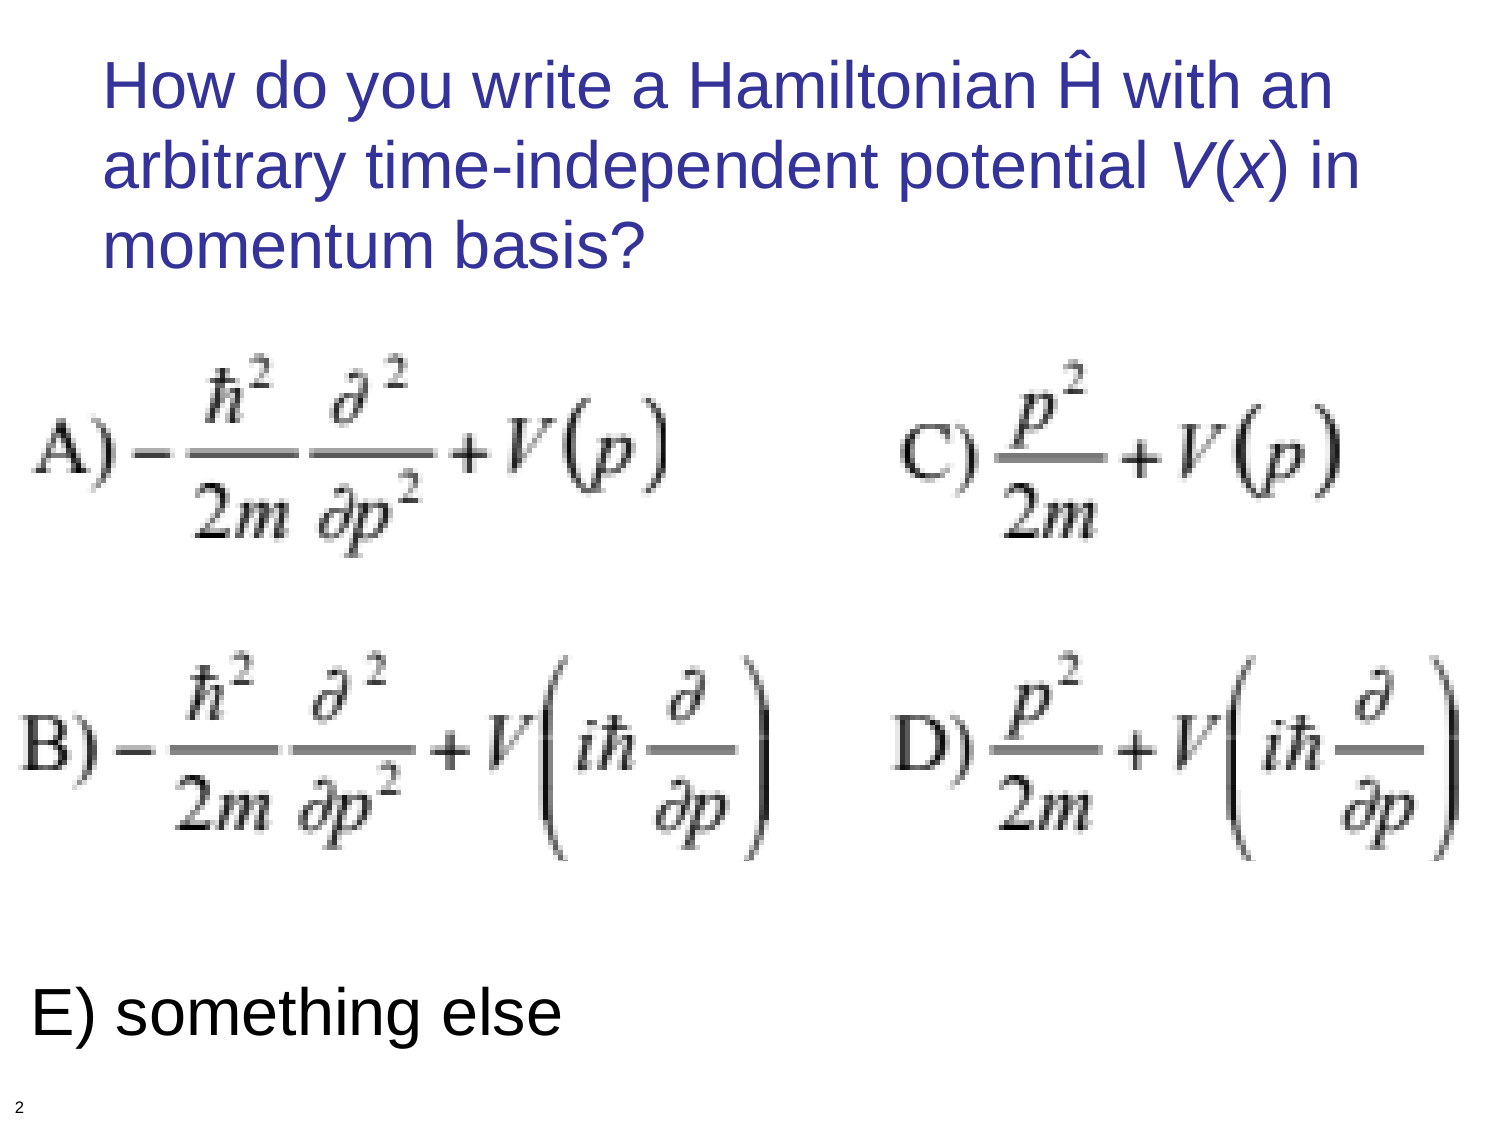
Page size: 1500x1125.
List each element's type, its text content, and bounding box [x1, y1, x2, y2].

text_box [21, 333, 666, 560]
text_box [8, 629, 780, 861]
list E) something else [15, 961, 1291, 1091]
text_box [881, 629, 1464, 862]
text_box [890, 340, 1340, 554]
title How do you write a Hamiltonian Ĥ with an arbitrary time-independent potential V(x) in momentum basis? [87, 33, 1449, 292]
text_box 2 [0, 1089, 50, 1125]
